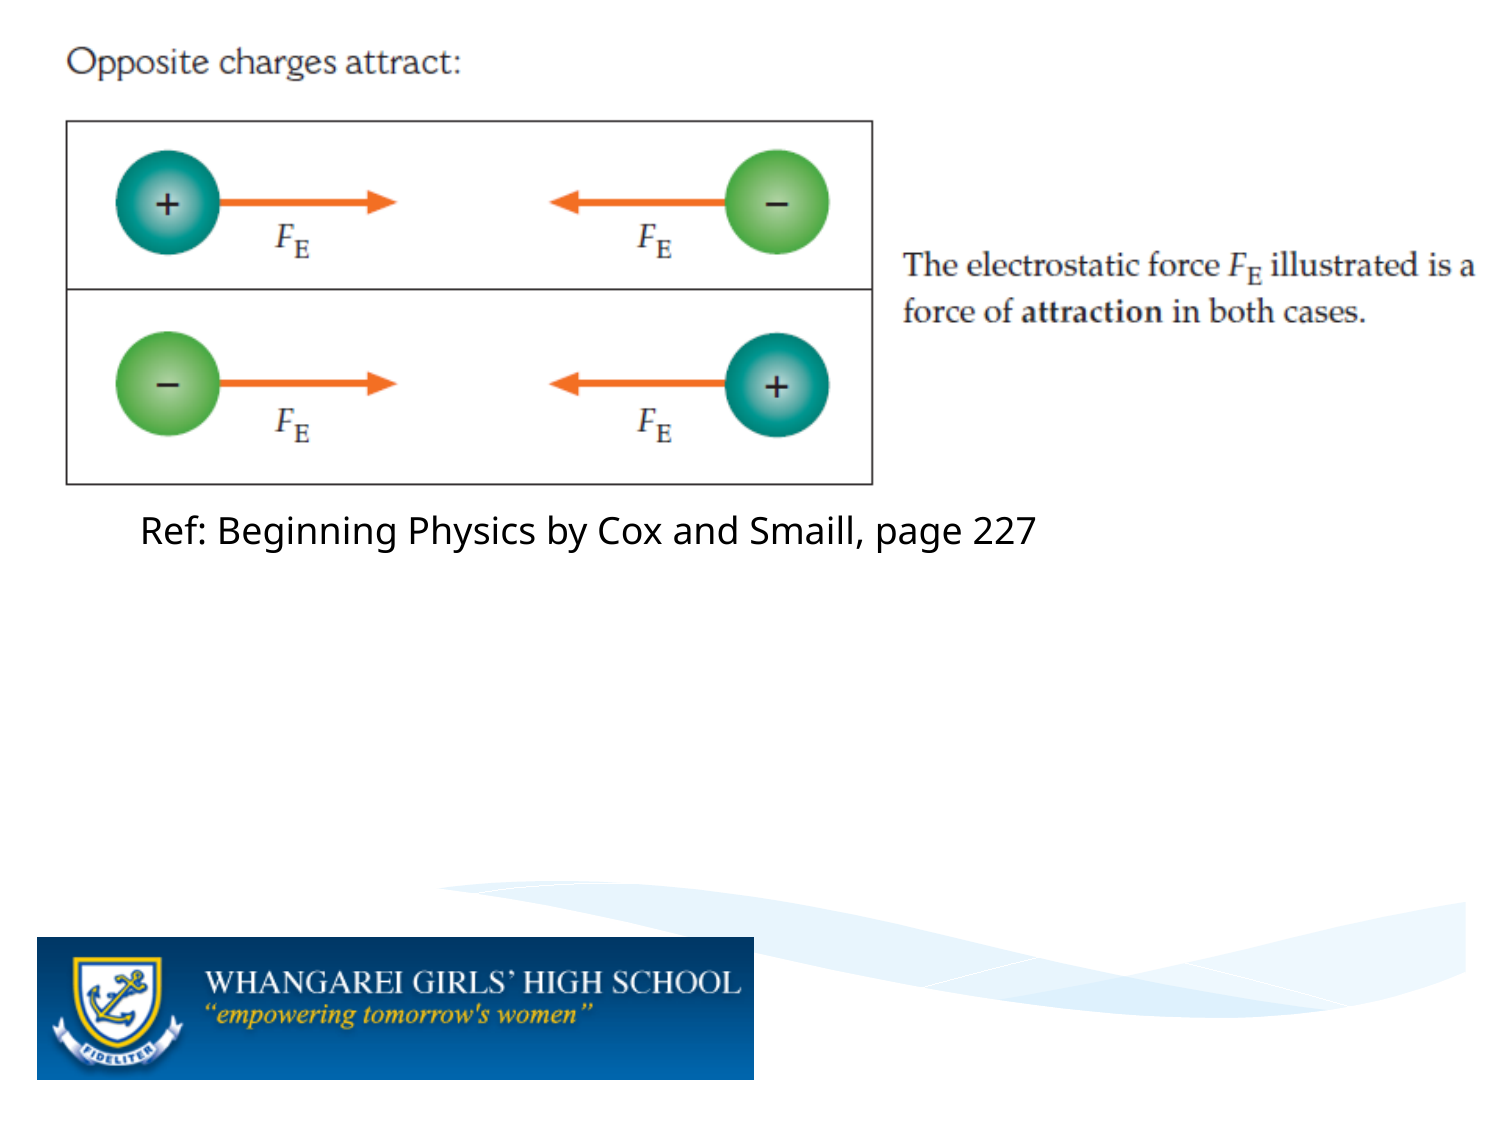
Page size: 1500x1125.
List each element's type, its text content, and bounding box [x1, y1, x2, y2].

picture [0, 0, 1500, 526]
text_box Ref: Beginning Physics by Cox and Smaill, page 227 [124, 536, 1463, 560]
picture [37, 937, 754, 1080]
